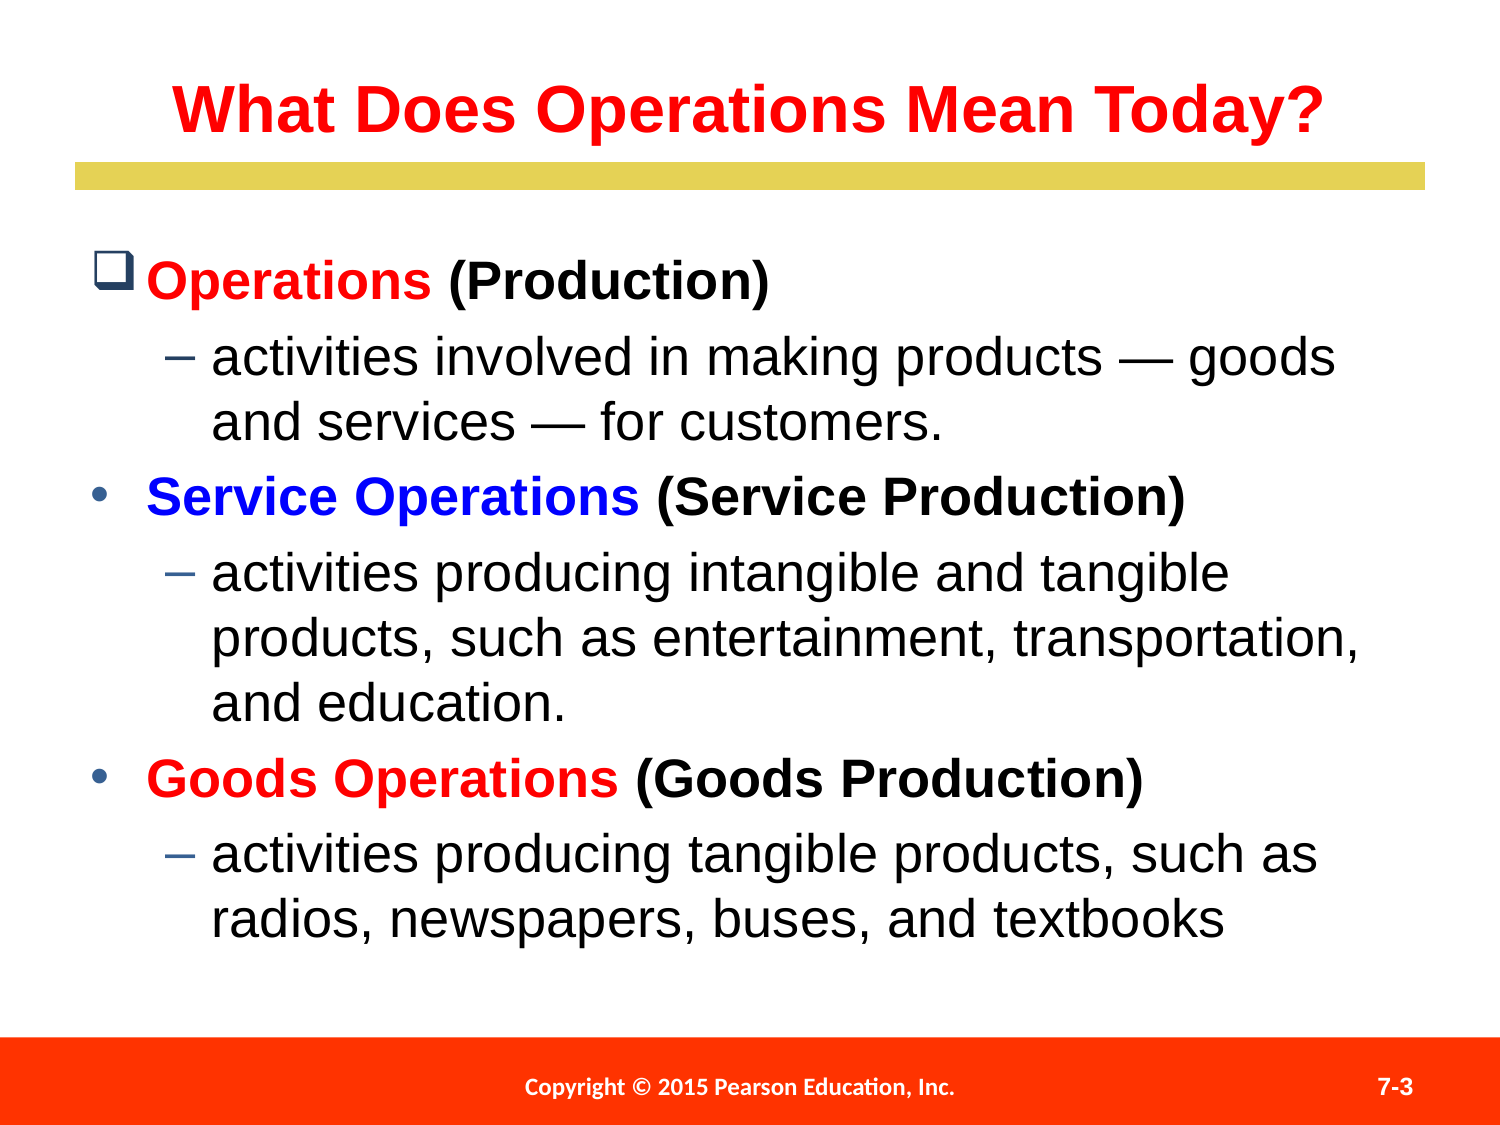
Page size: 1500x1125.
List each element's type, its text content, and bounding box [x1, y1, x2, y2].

list Operations (Production) activities involved in making products — goods and services — for customers. Service Operations (Service Production) activities producing intangible and tangible products, such as entertainment, transportation, and education. Goods Operations (Goods Production) activities producing tangible products, such as radios, newspapers, buses, and textbooks [74, 237, 1426, 988]
title What Does Operations Mean Today? [74, 12, 1426, 201]
